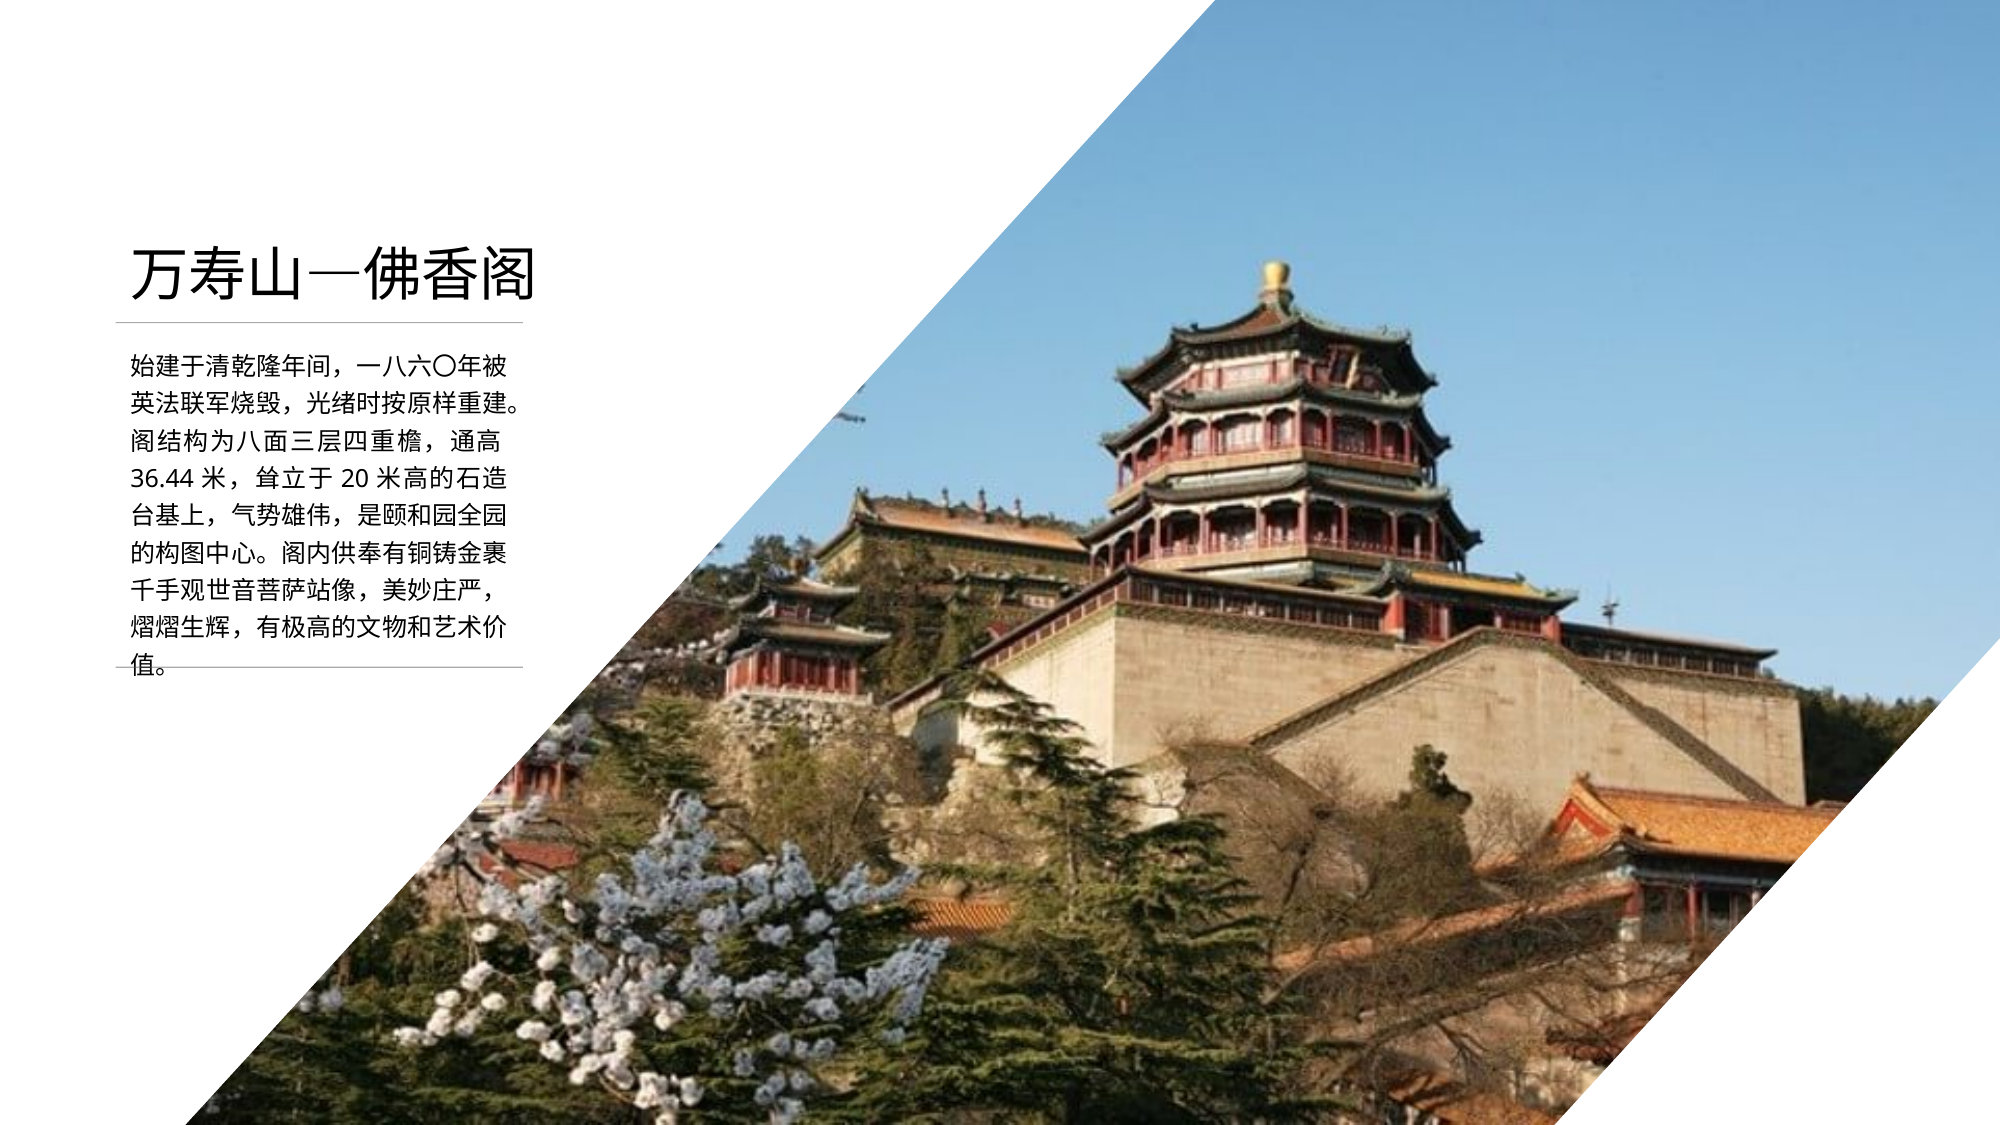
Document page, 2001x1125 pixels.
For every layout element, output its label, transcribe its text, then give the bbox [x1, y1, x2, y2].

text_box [115, 322, 523, 668]
text_box 始建于清乾隆年间，一八六〇年被英法联军烧毁，光绪时按原样重建。阁结构为八面三层四重檐，通高36.44米，耸立于20米高的石造台基上，气势雄伟，是颐和园全园的构图中心。阁内供奉有铜铸金裹千手观世音菩萨站像，美妙庄严，熠熠生辉，有极高的文物和艺术价值。 [115, 668, 523, 687]
text_box 万寿山—佛香阁 [115, 229, 670, 315]
text_box [183, 0, 2000, 1125]
